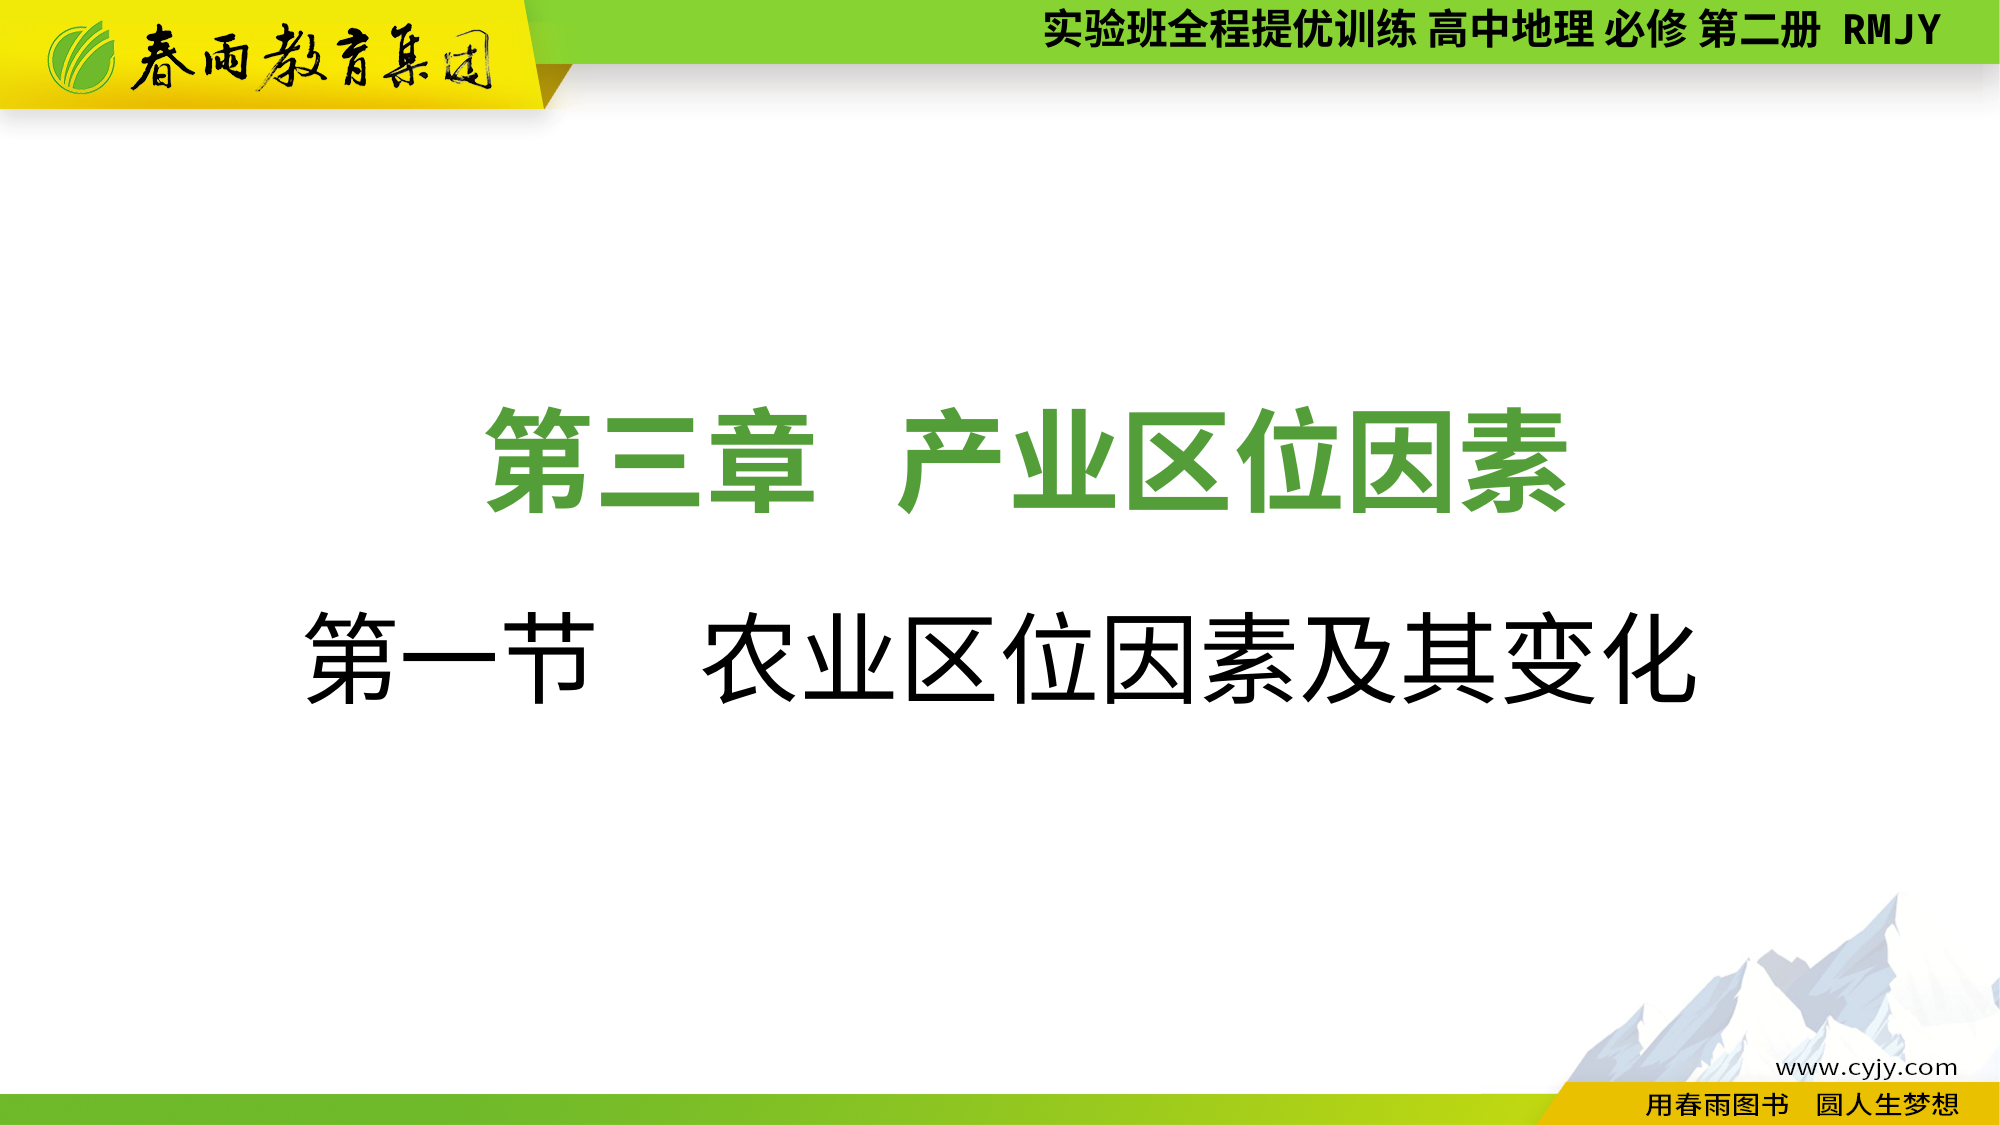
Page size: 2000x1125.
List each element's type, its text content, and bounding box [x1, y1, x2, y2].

text_box 第一节 农业区位因素及其变化 [54, 528, 1946, 724]
text_box 第三章 产业区位因素 [54, 316, 1946, 528]
picture [0, 0, 2000, 1125]
